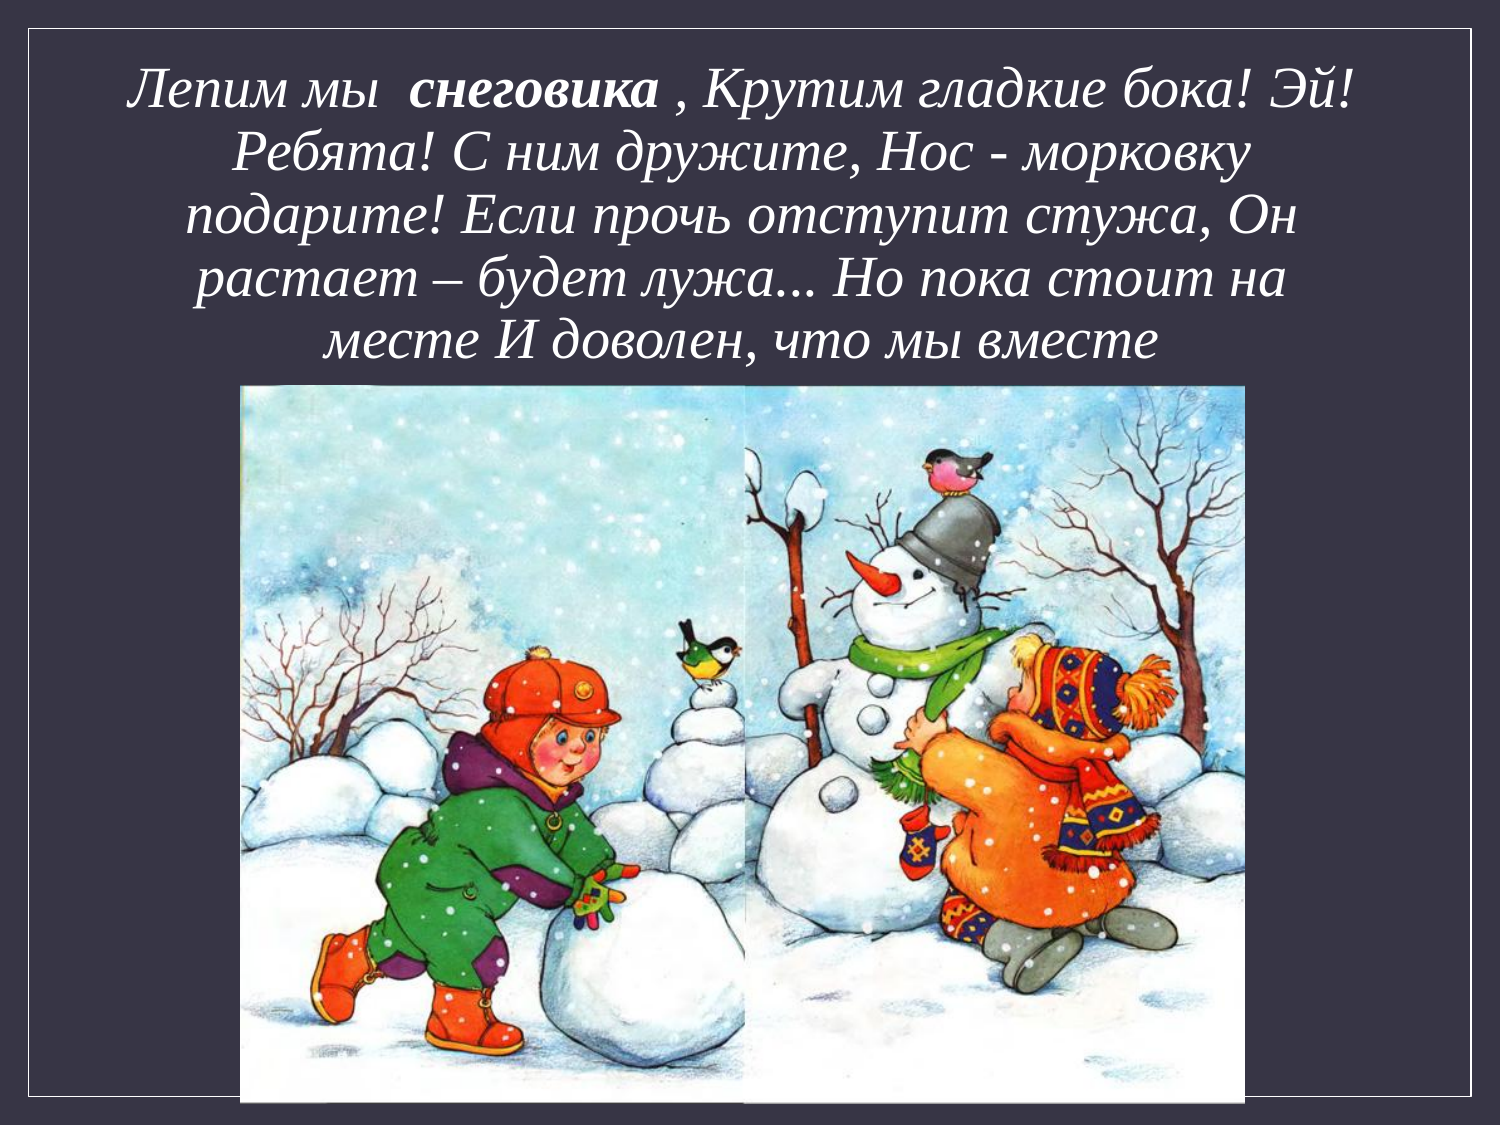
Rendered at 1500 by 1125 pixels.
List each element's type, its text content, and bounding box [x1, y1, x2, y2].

title Лепим мы снеговика , Крутим гладкие бока! Эй! Ребята! С ним дружите, Нос - морковку подарите! Если прочь отступит стужа, Он растает – будет лужа... Но пока стоит на месте И доволен, что мы вместе [112, 101, 1373, 327]
picture [240, 385, 1245, 1104]
